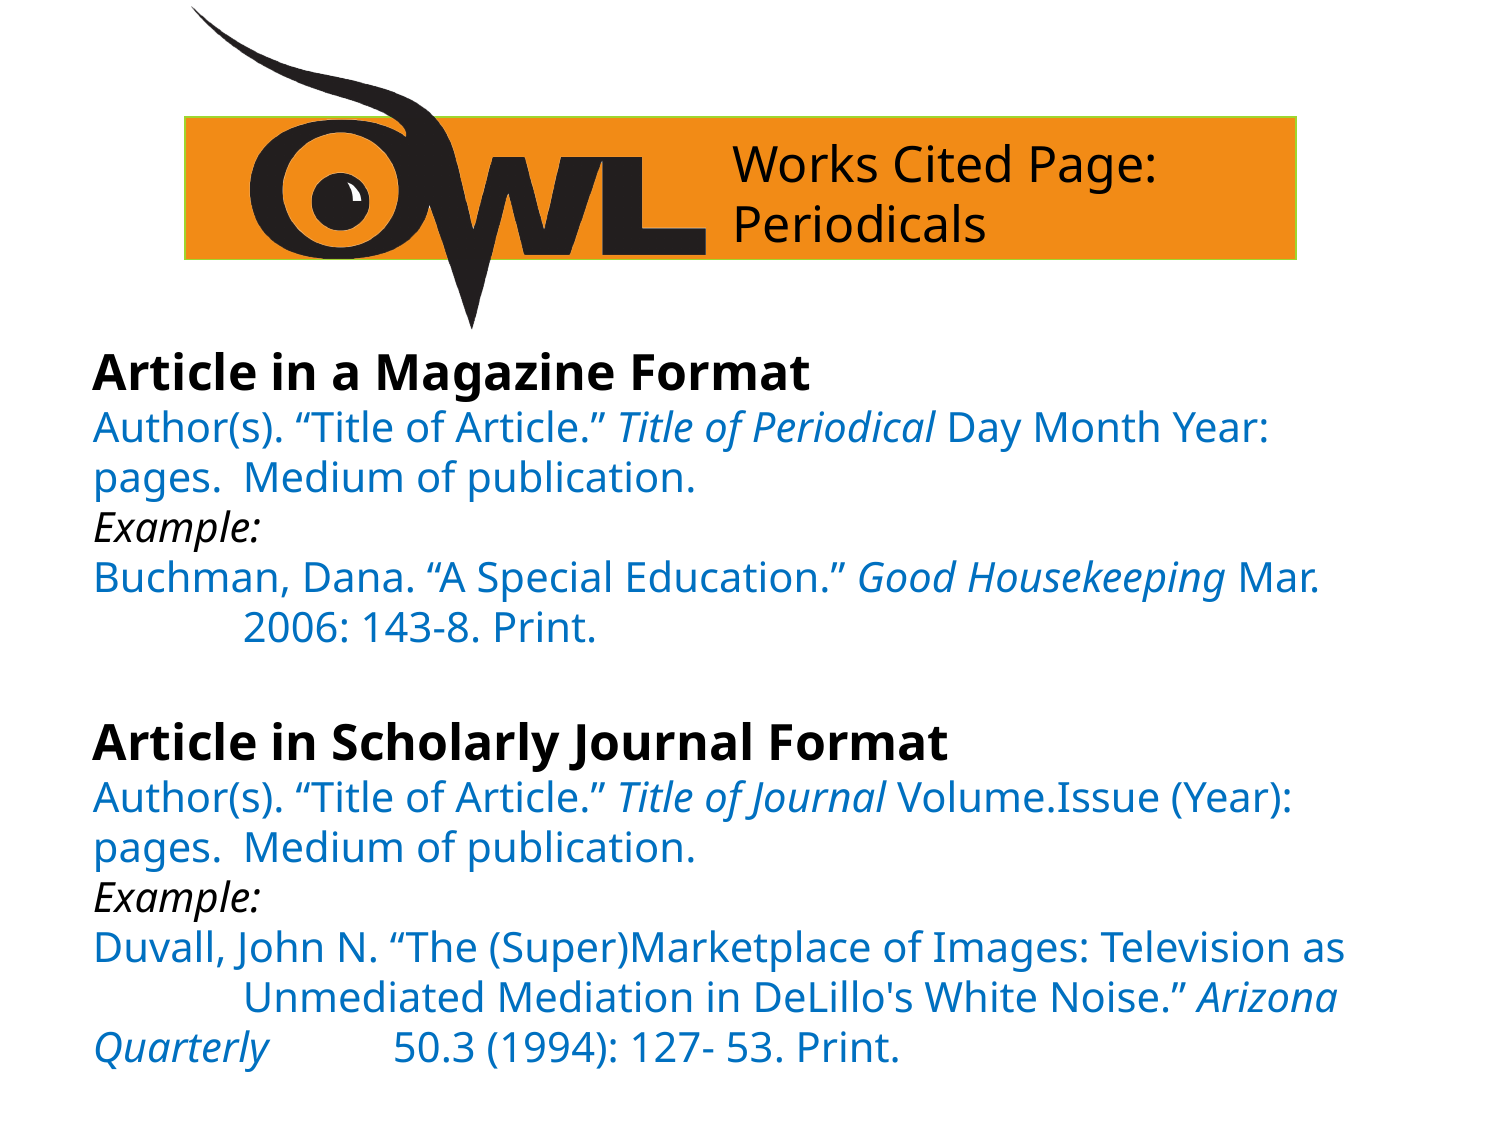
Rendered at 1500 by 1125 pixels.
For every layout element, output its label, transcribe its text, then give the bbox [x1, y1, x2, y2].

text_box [184, 0, 1297, 332]
text_box Article in a Magazine Format Author(s). “Title of Article.” Title of Periodical Day Month Year: pages. Medium of publication. Example: Buchman, Dana. “A Special Education.” Good Housekeeping Mar. 2006: 143-8. Print. Article in Scholarly Journal Format Author(s). “Title of Article.” Title of Journal Volume.Issue (Year): pages. Medium of publication. Example: Duvall, John N. “The (Super)Marketplace of Images: Television as Unmediated Mediation in DeLillo's White Noise.” Arizona Quarterly 50.3 (1994): 127- 53. Print. [77, 321, 1423, 1086]
